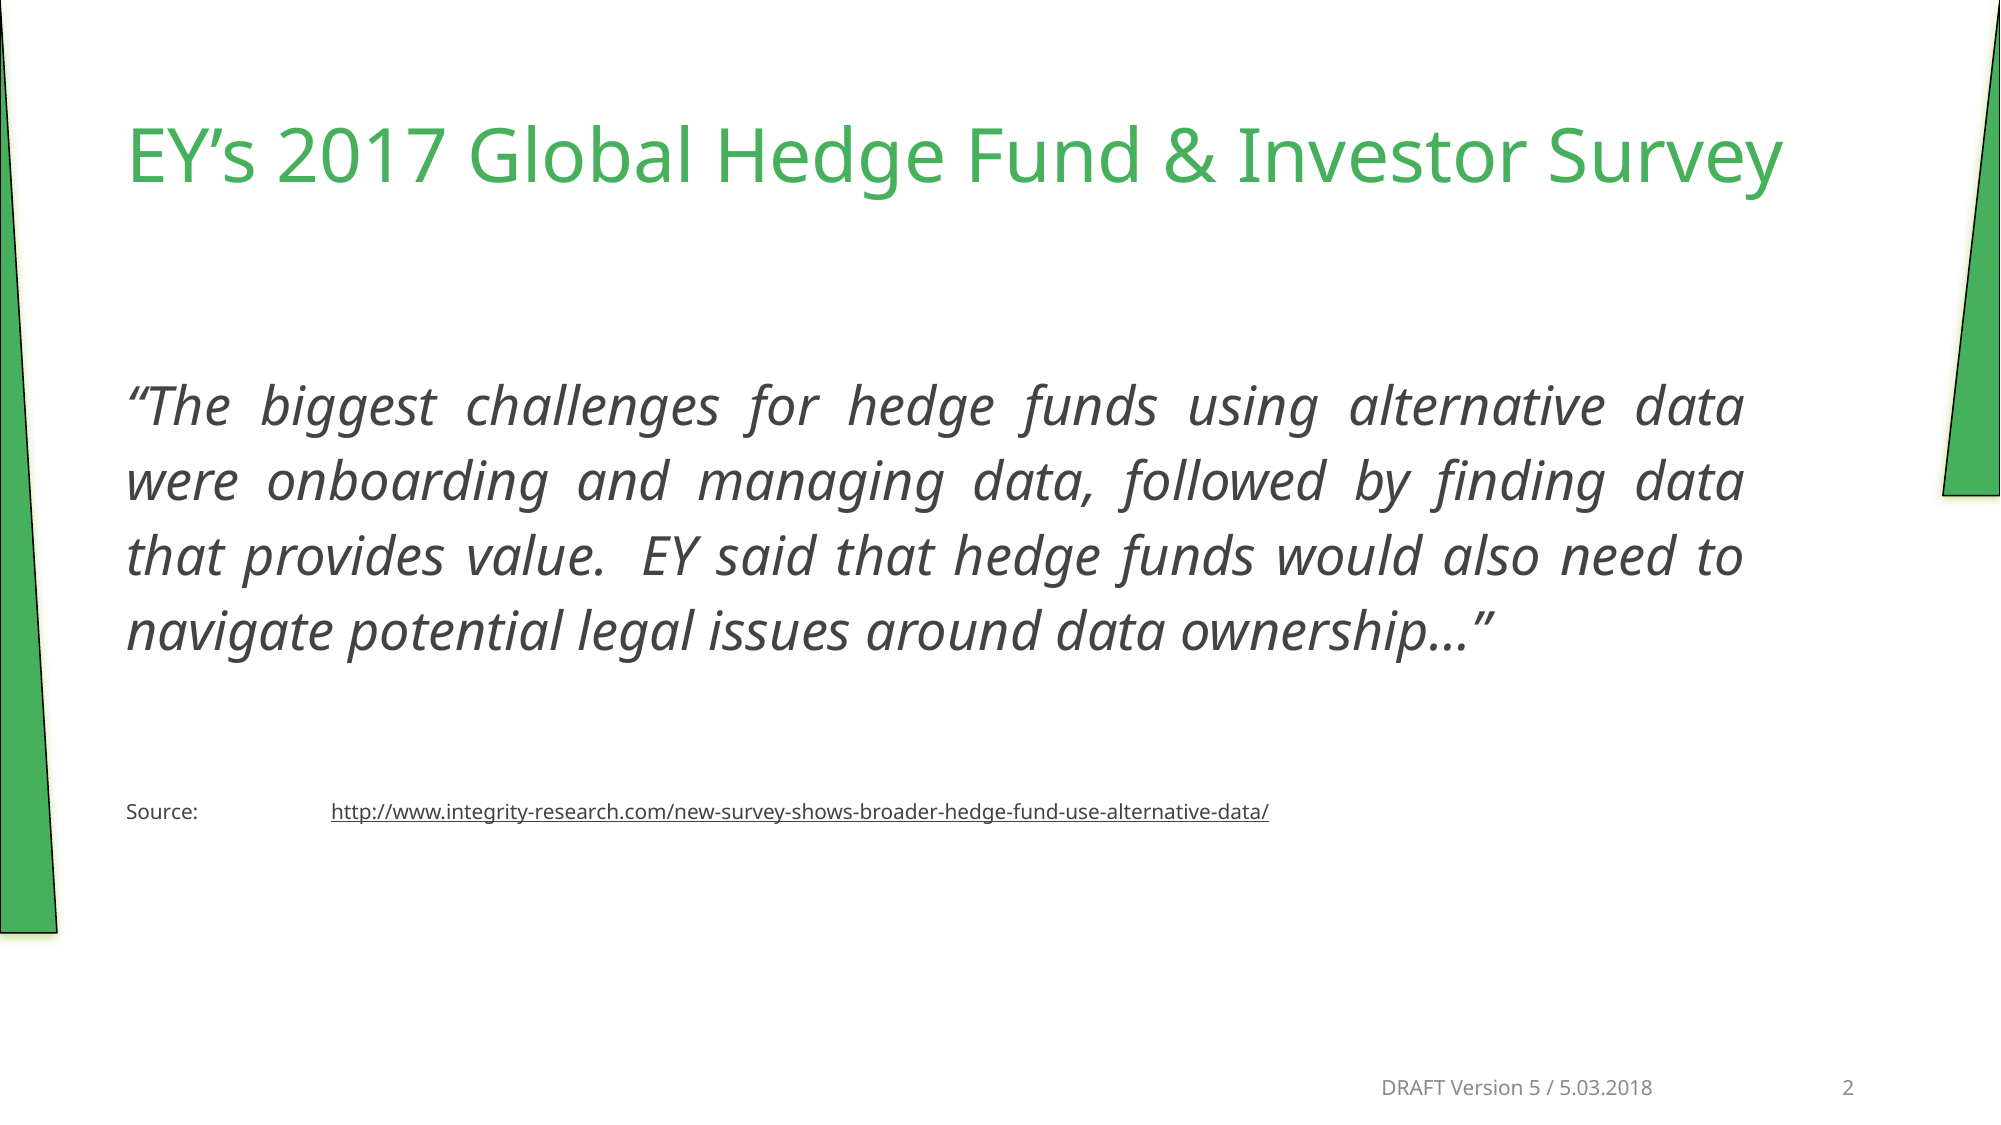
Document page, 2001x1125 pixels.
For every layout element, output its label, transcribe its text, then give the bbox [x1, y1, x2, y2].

text_box [0, 0, 57, 933]
list “The biggest challenges for hedge funds using alternative data were onboarding and managing data, followed by finding data that provides value. EY said that hedge funds would also need to navigate potential legal issues around data ownership…” Source: http://www.integrity-research.com/new-survey-shows-broader-hedge-fund-use-alternative-data/ [111, 354, 1763, 1067]
text_box DRAFT Version 5 / 5.03.2018 2 [0, 1067, 2000, 1108]
title EY’s 2017 Global Hedge Fund & Investor Survey [111, 99, 1909, 317]
text_box [1942, 0, 2000, 496]
